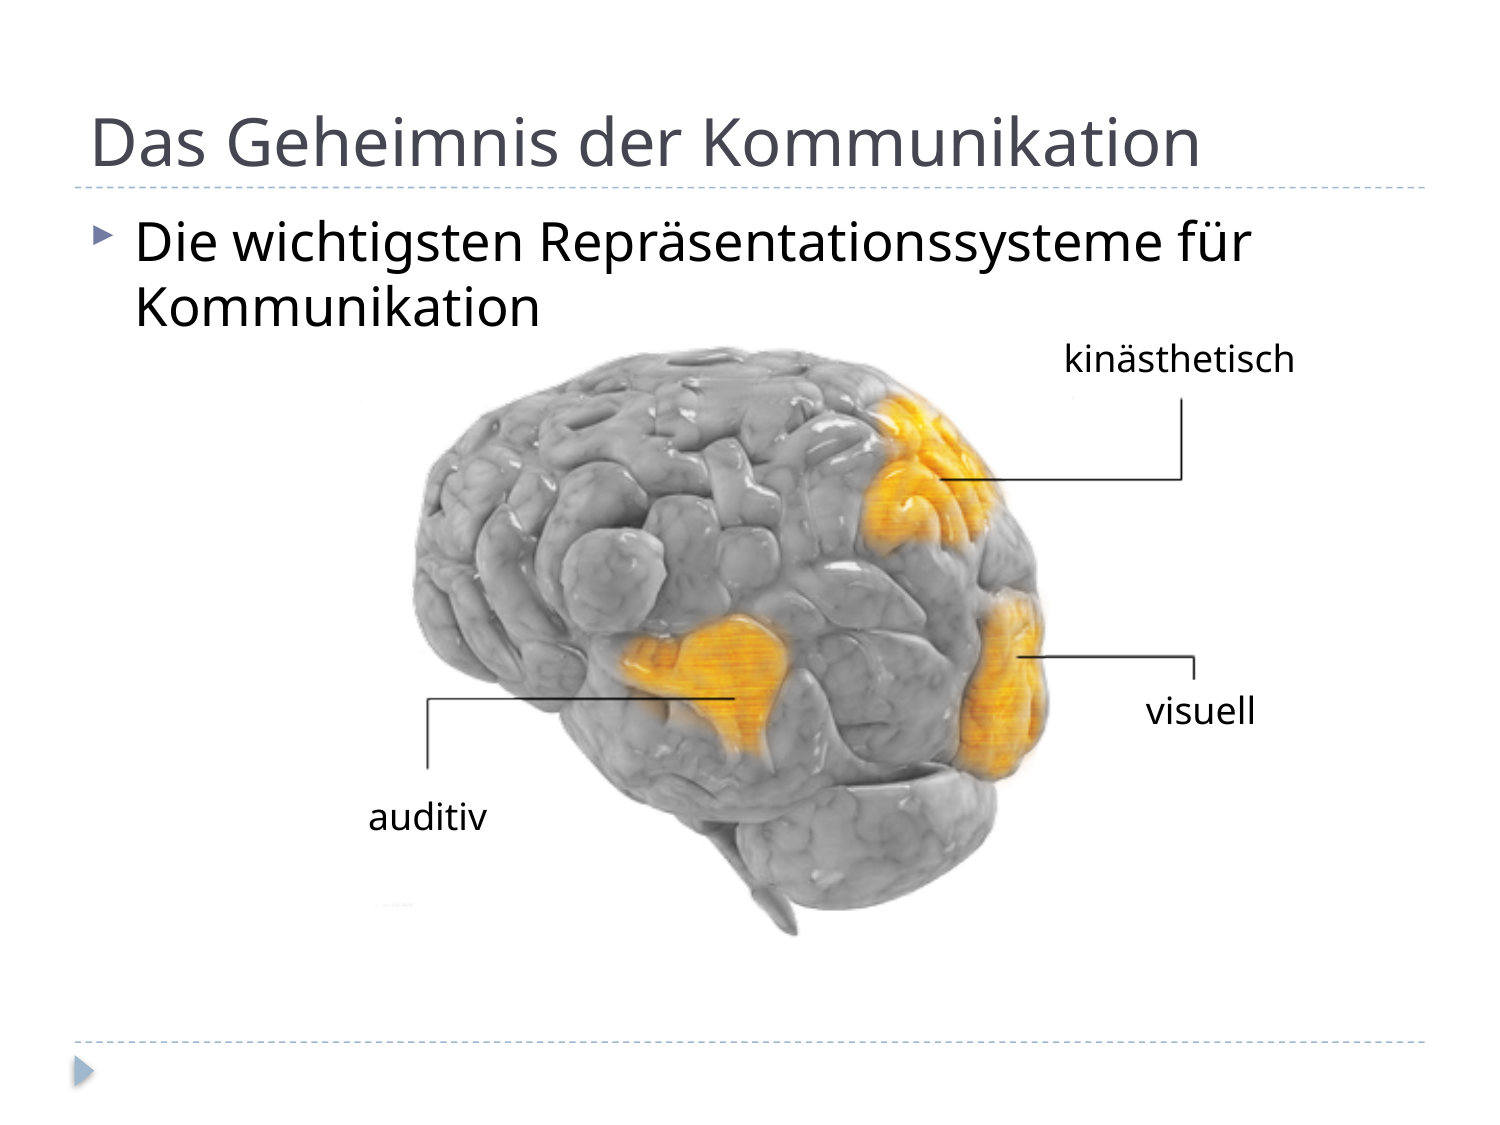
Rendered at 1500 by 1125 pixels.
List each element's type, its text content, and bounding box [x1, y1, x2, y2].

list Die wichtigsten Repräsentationssysteme für Kommunikation [75, 200, 1425, 1010]
picture [309, 208, 1377, 1003]
title Das Geheimnis der Kommunikation [75, 24, 1425, 188]
